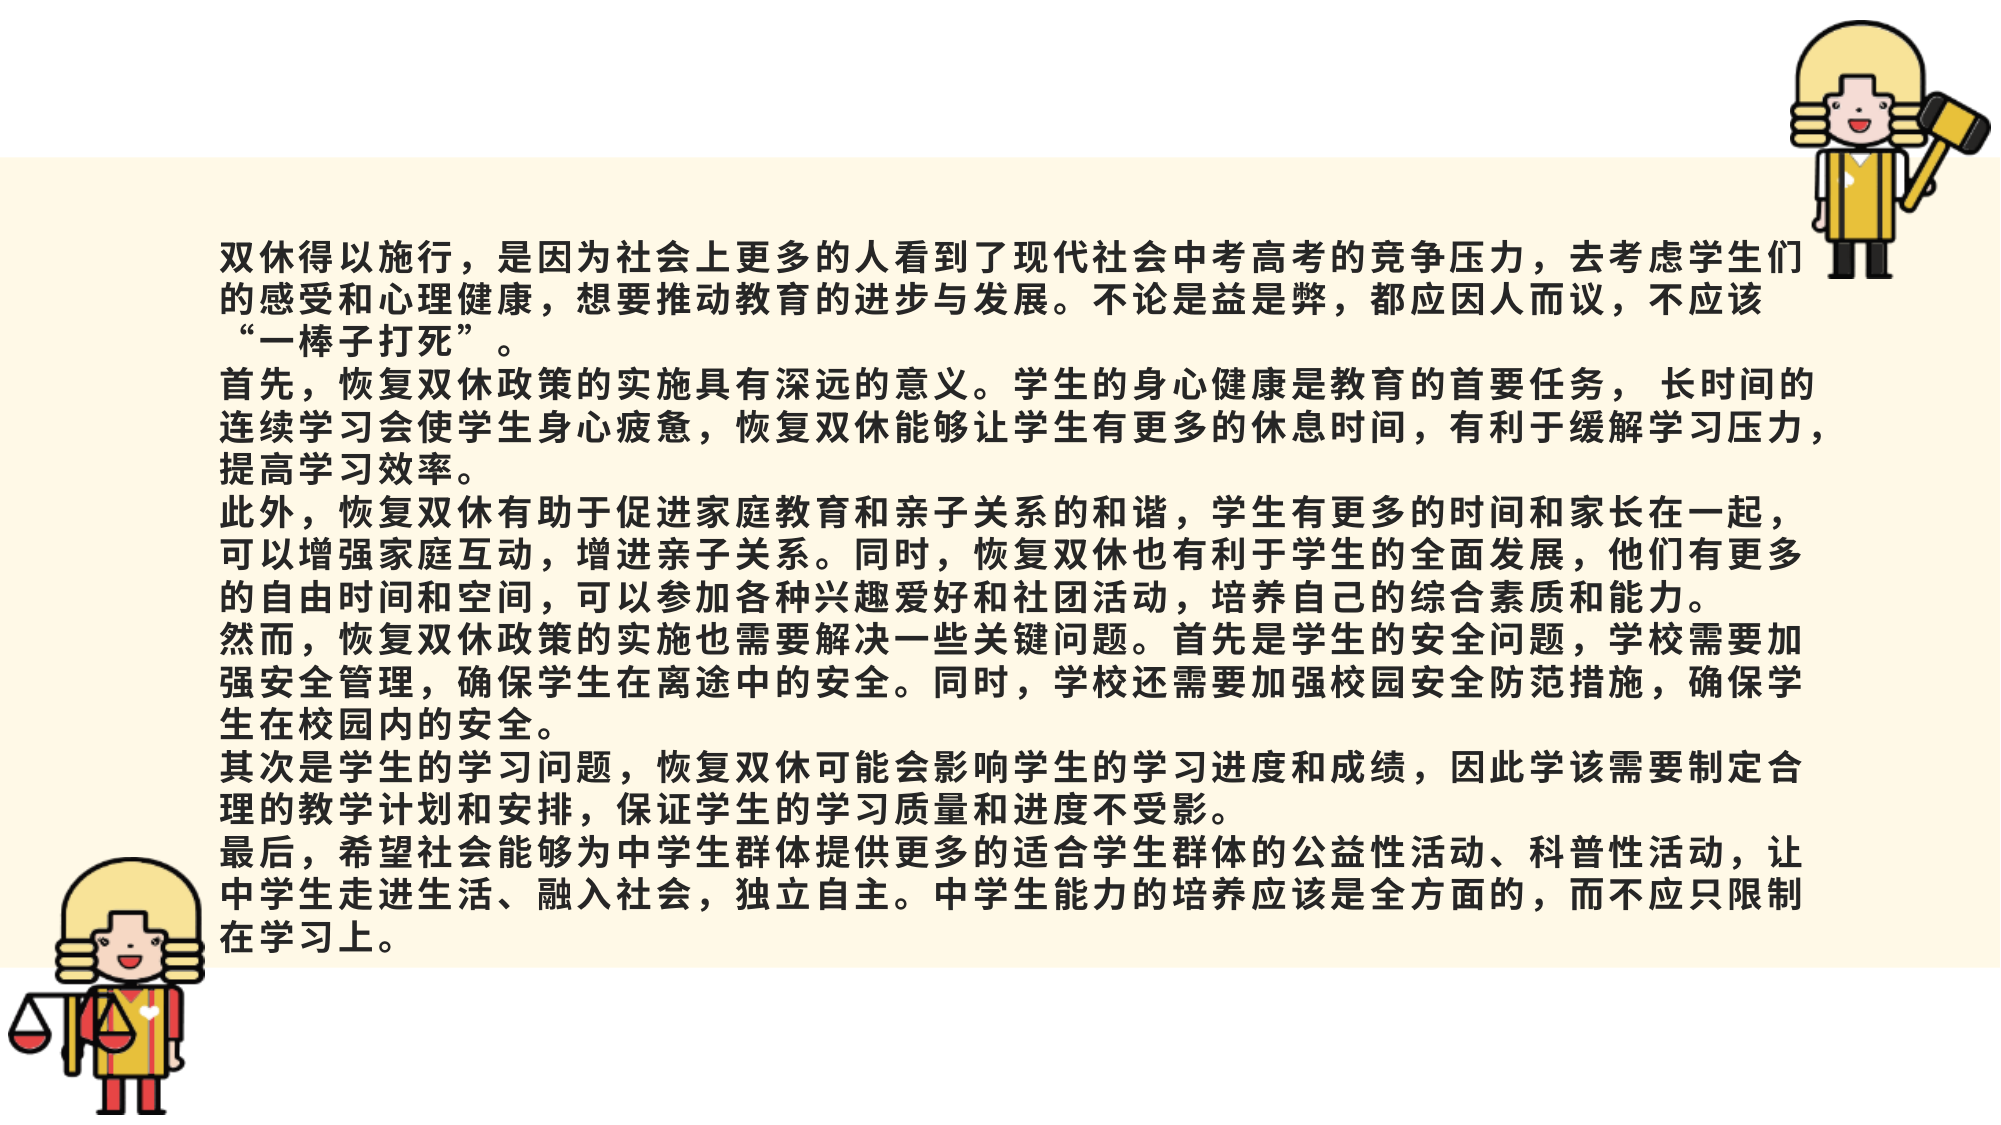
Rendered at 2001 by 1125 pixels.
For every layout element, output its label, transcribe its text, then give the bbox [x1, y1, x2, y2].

picture [8, 857, 205, 1115]
picture [1790, 20, 1991, 279]
title 双休得以施行，是因为社会上更多的人看到了现代社会中考高考的竞争压力，去考虑学生们的感受和心理健康，想要推动教育的进步与发展。不论是益是弊，都应因人而议，不应该“一棒子打死”。 首先，恢复双休政策的实施具有深远的意义。学生的身心健康是教育的首要任务， 长时间的连续学习会使学生身心疲惫，恢复双休能够让学生有更多的休息时间，有利于缓解学习压力，提高学习效率。 此外，恢复双休有助于促进家庭教育和亲子关系的和谐，学生有更多的时间和家长在一起，可以增强家庭互动，增进亲子关系。同时，恢复双休也有利于学生的全面发展，他们有更多的自由时间和空间，可以参加各种兴趣爱好和社团活动，培养自己的综合素质和能力。 然而，恢复双休政策的实施也需要解决一些关键问题。首先是学生的安全问题，学校需要加强安全管理，确保学生在离途中的安全。同时，学校还需要加强校园安全防范措施，确保学生在校园内的安全。 其次是学生的学习问题，恢复双休可能会影响学生的学习进度和成绩，因此学该需要制定合理的教学计划和安排，保证学生的学习质量和进度不受影。 最后，希望社会能够为中学生群体提供更多的适合学生群体的公益性活动、科普性活动，让中学生走进生活、融入社会，独立自主。中学生能力的培养应该是全方面的，而不应只限制在学习上。 [204, 215, 1855, 966]
list [249, 633, 1750, 906]
